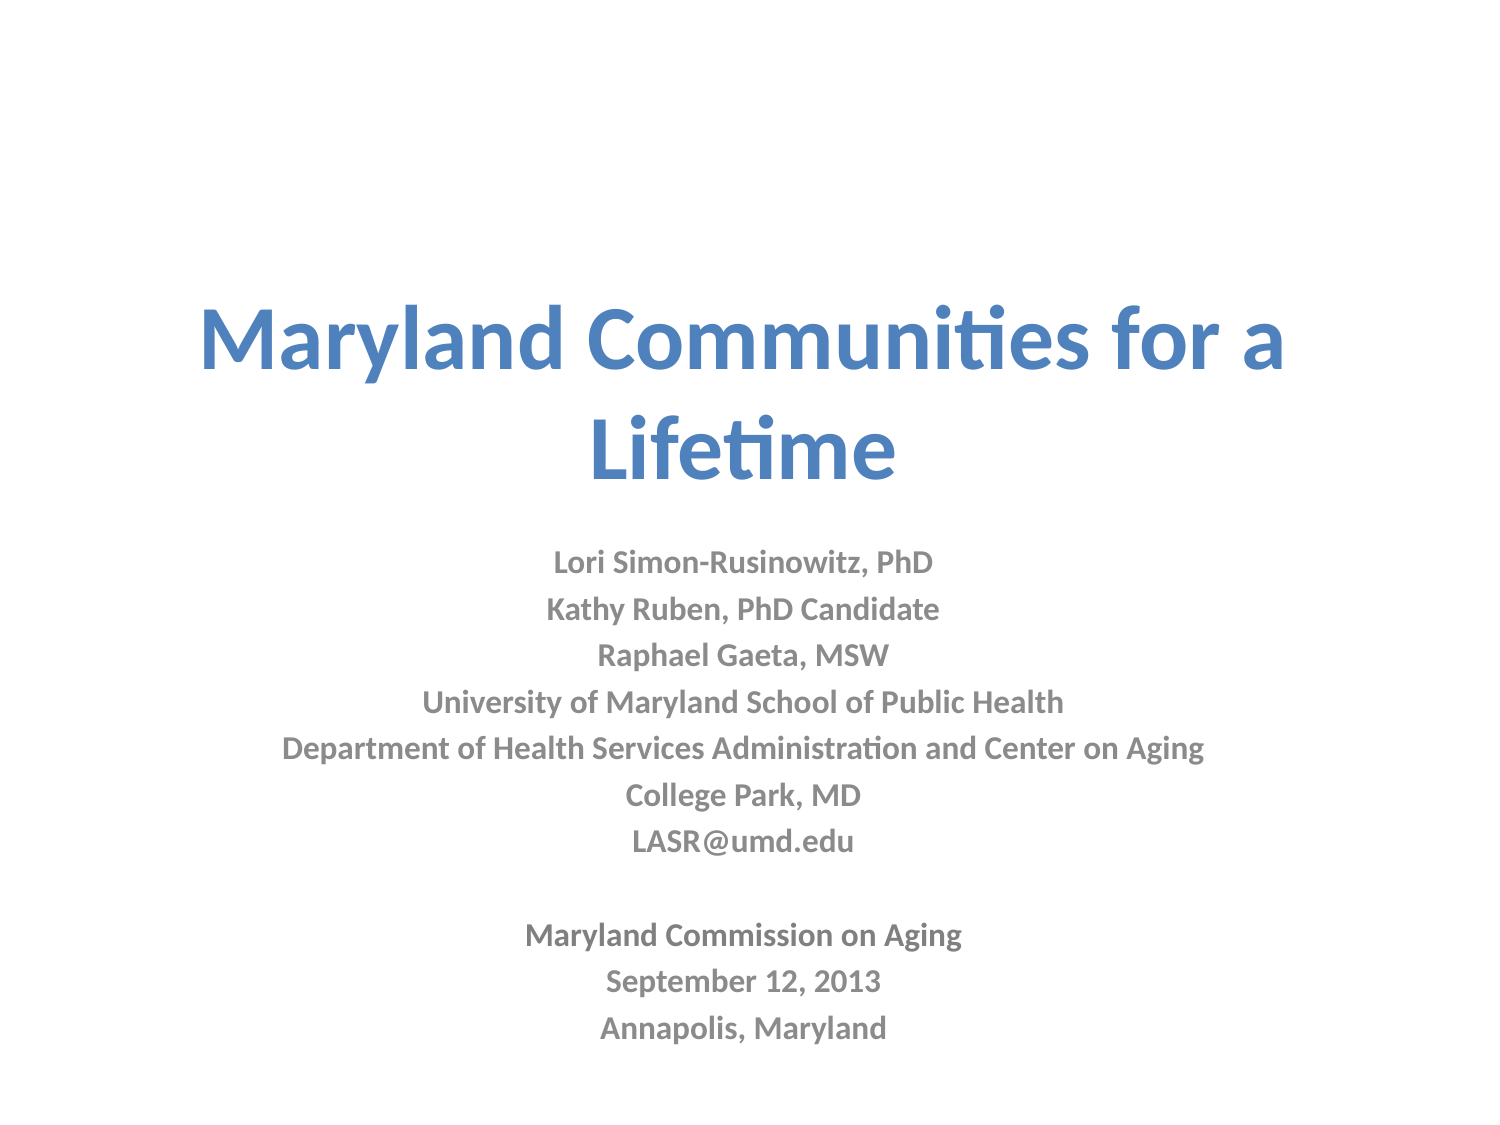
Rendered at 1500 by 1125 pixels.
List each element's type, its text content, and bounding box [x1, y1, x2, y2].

title Maryland Communities for a Lifetime [37, 275, 1450, 500]
subtitle Lori Simon-Rusinowitz, PhD Kathy Ruben, PhD Candidate Raphael Gaeta, MSW University of Maryland School of Public Health Department of Health Services Administration and Center on Aging College Park, MD LASR@umd.edu Maryland Commission on Aging September 12, 2013 Annapolis, Maryland [262, 532, 1225, 638]
